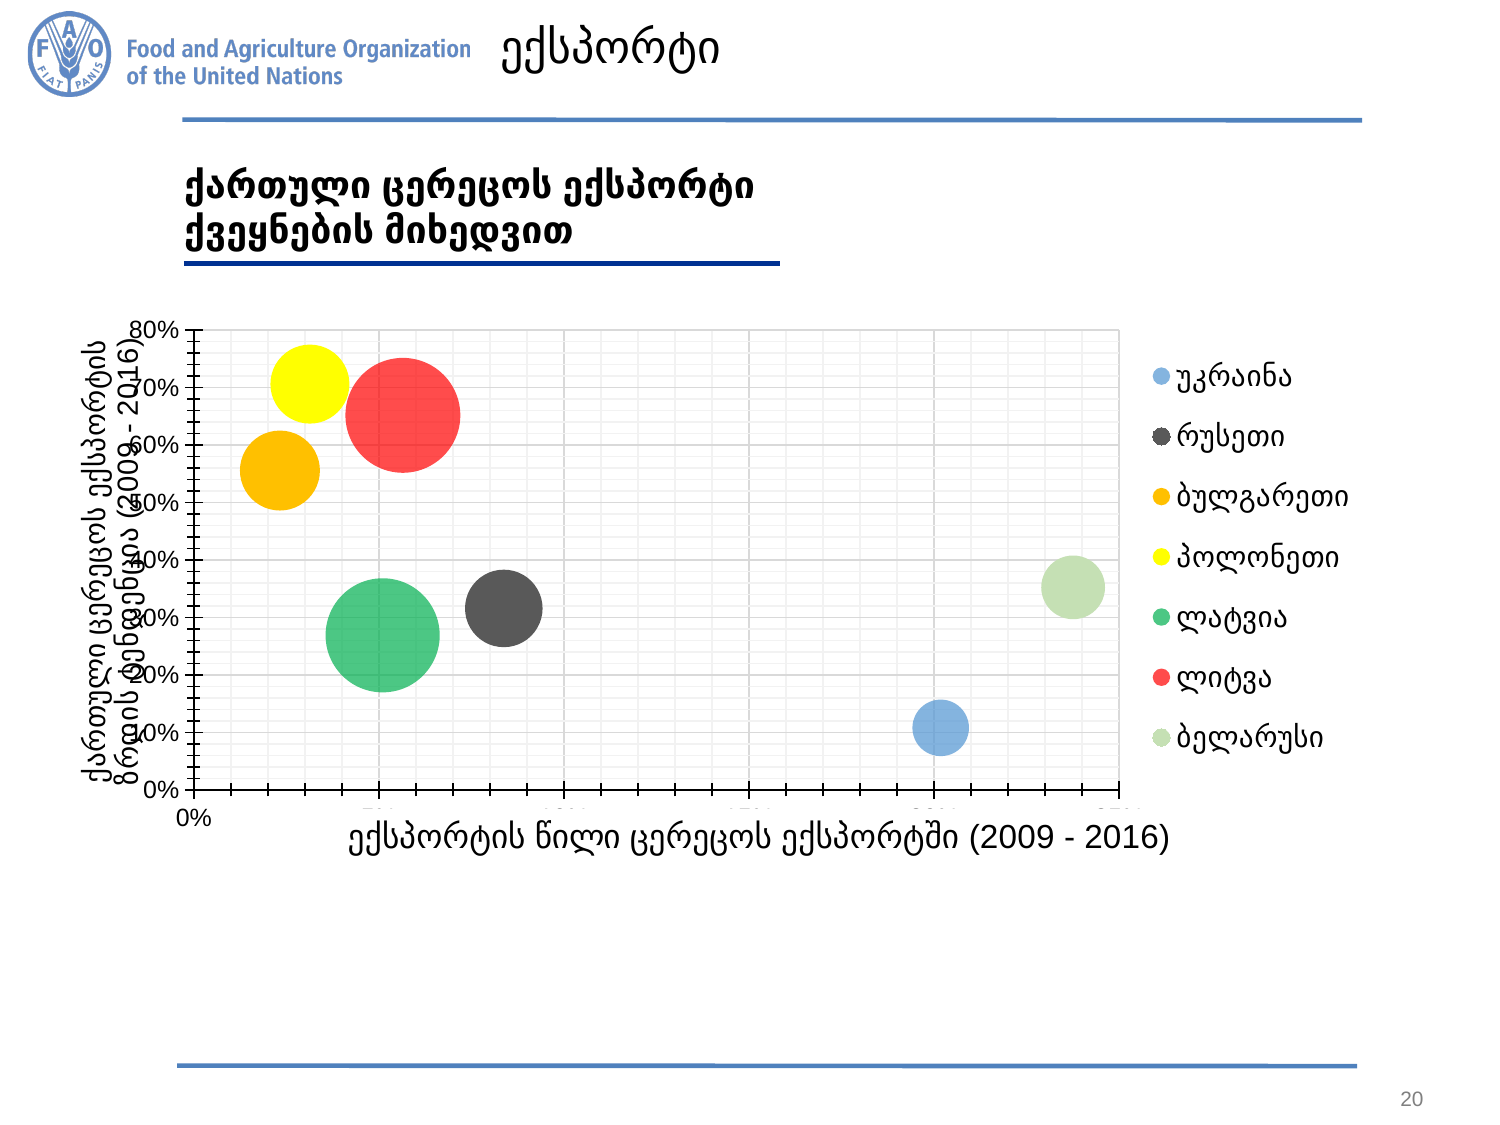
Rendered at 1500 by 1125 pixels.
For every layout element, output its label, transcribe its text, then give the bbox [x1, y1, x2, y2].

text_box ქართული ცერეცოს ექსპორტი ქვეყნების მიხედვით [169, 153, 887, 259]
chart [68, 315, 1491, 890]
slide_number 20 [1286, 1068, 1439, 1125]
picture [27, 11, 470, 97]
title ექსპორტი [485, 0, 1477, 97]
